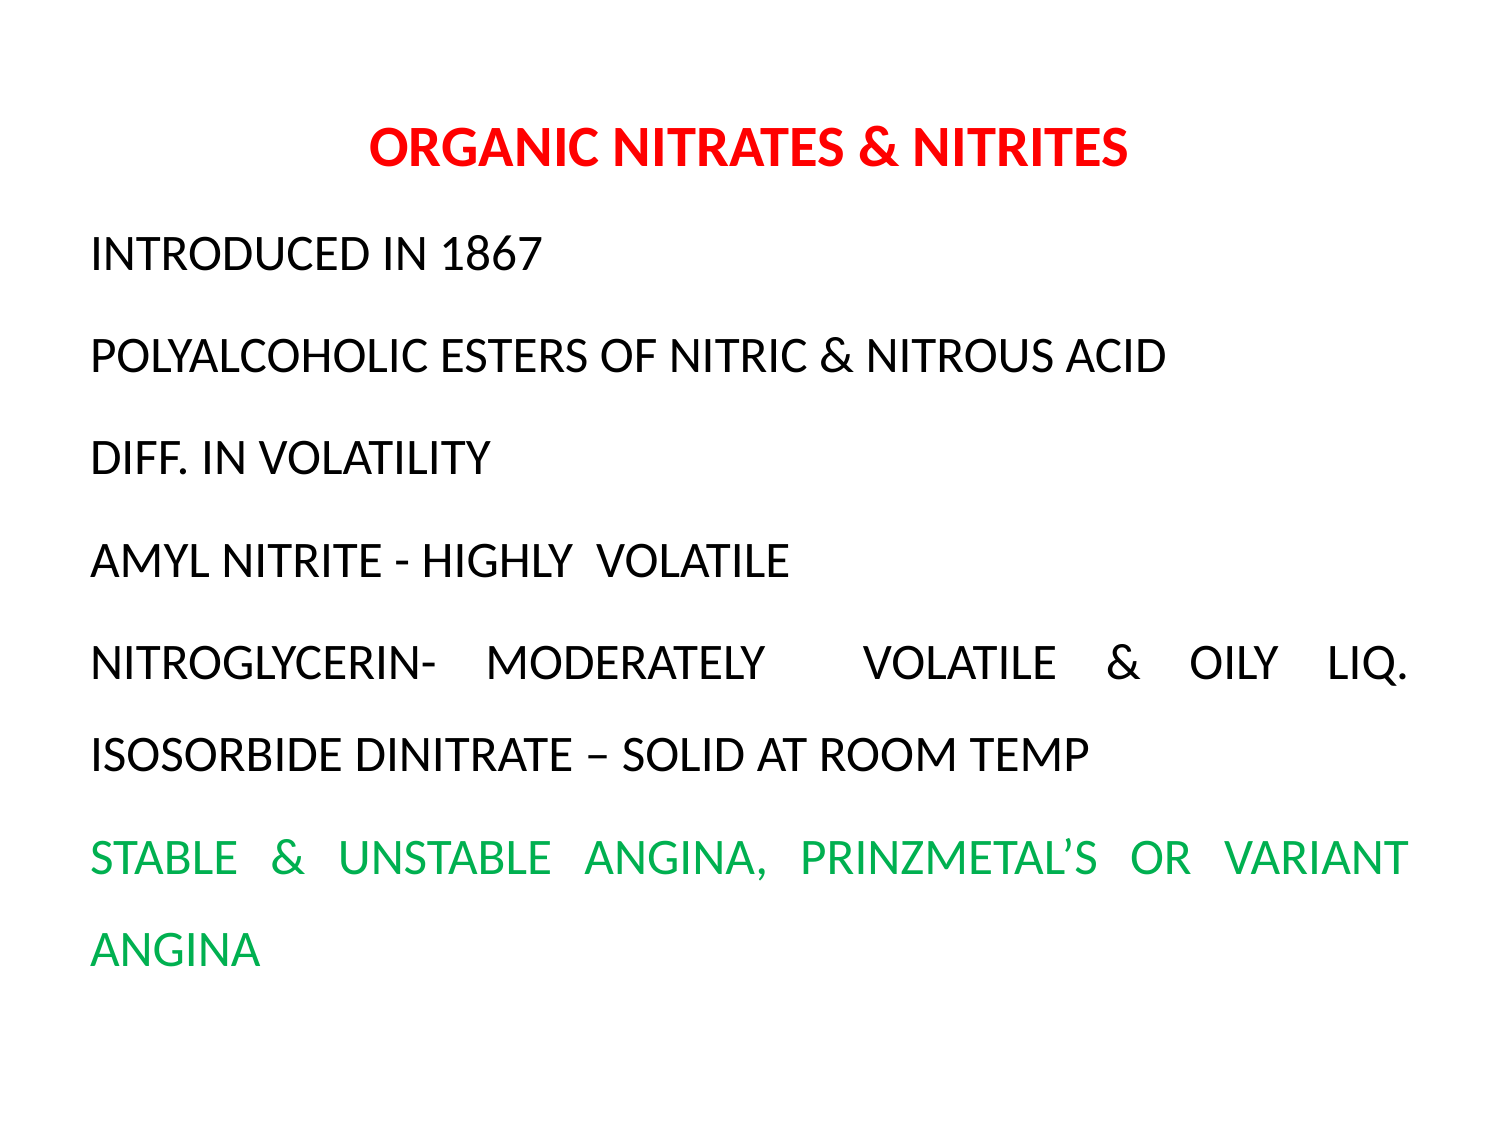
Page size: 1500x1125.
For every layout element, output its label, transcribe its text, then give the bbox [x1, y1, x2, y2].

list ORGANIC NITRATES & NITRITES INTRODUCED IN 1867 POLYALCOHOLIC ESTERS OF NITRIC & NITROUS ACID DIFF. IN VOLATILITY AMYL NITRITE - HIGHLY VOLATILE NITROGLYCERIN- MODERATELY VOLATILE & OILY LIQ. ISOSORBIDE DINITRATE – SOLID AT ROOM TEMP STABLE & UNSTABLE ANGINA, PRINZMETAL’S OR VARIANT ANGINA [75, 99, 1425, 988]
